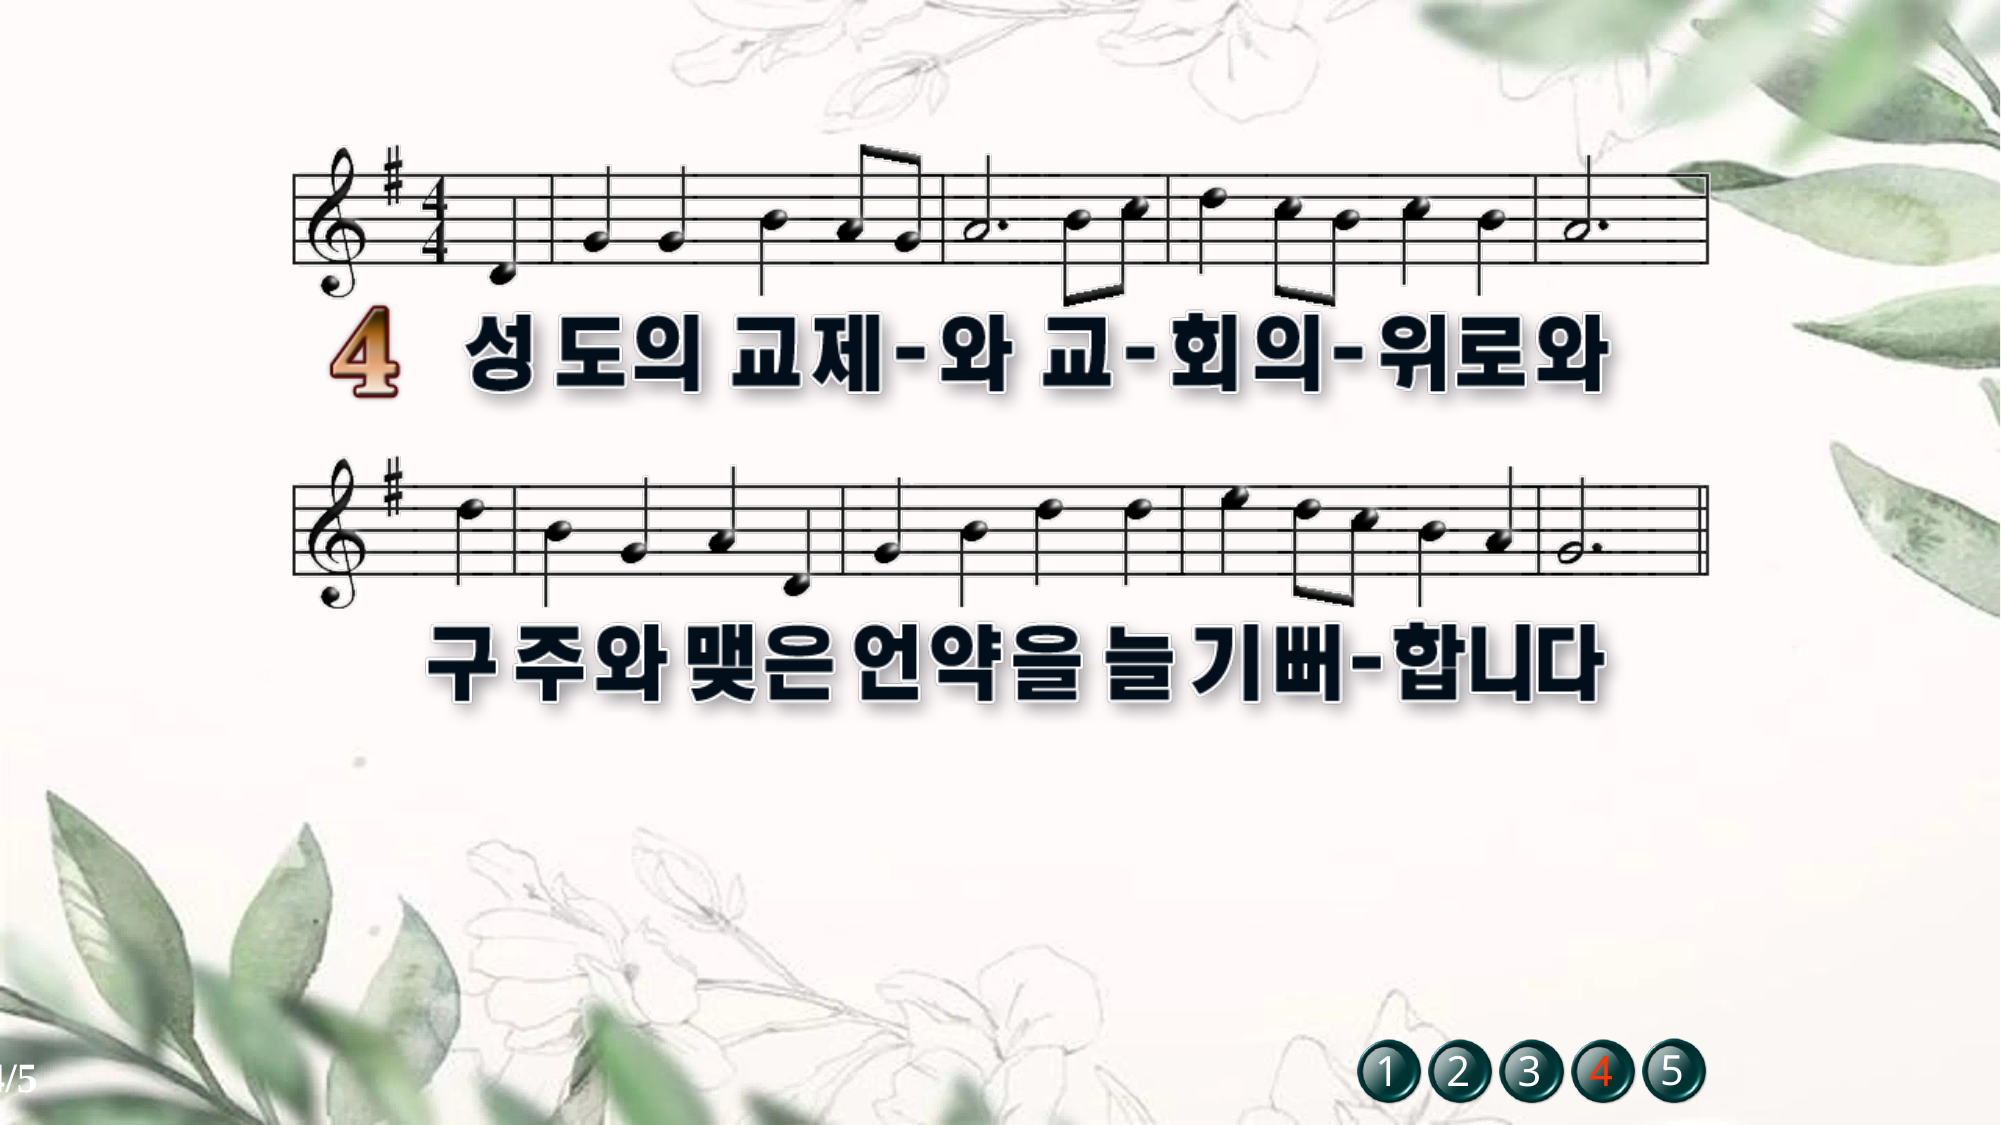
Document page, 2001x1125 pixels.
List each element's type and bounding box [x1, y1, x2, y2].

text_box [1354, 1035, 1424, 1106]
text_box [1496, 1035, 1567, 1106]
picture [0, 0, 2001, 1125]
text_box [1568, 1035, 1638, 1106]
text_box [1425, 1035, 1496, 1106]
text_box [1639, 1034, 1709, 1106]
